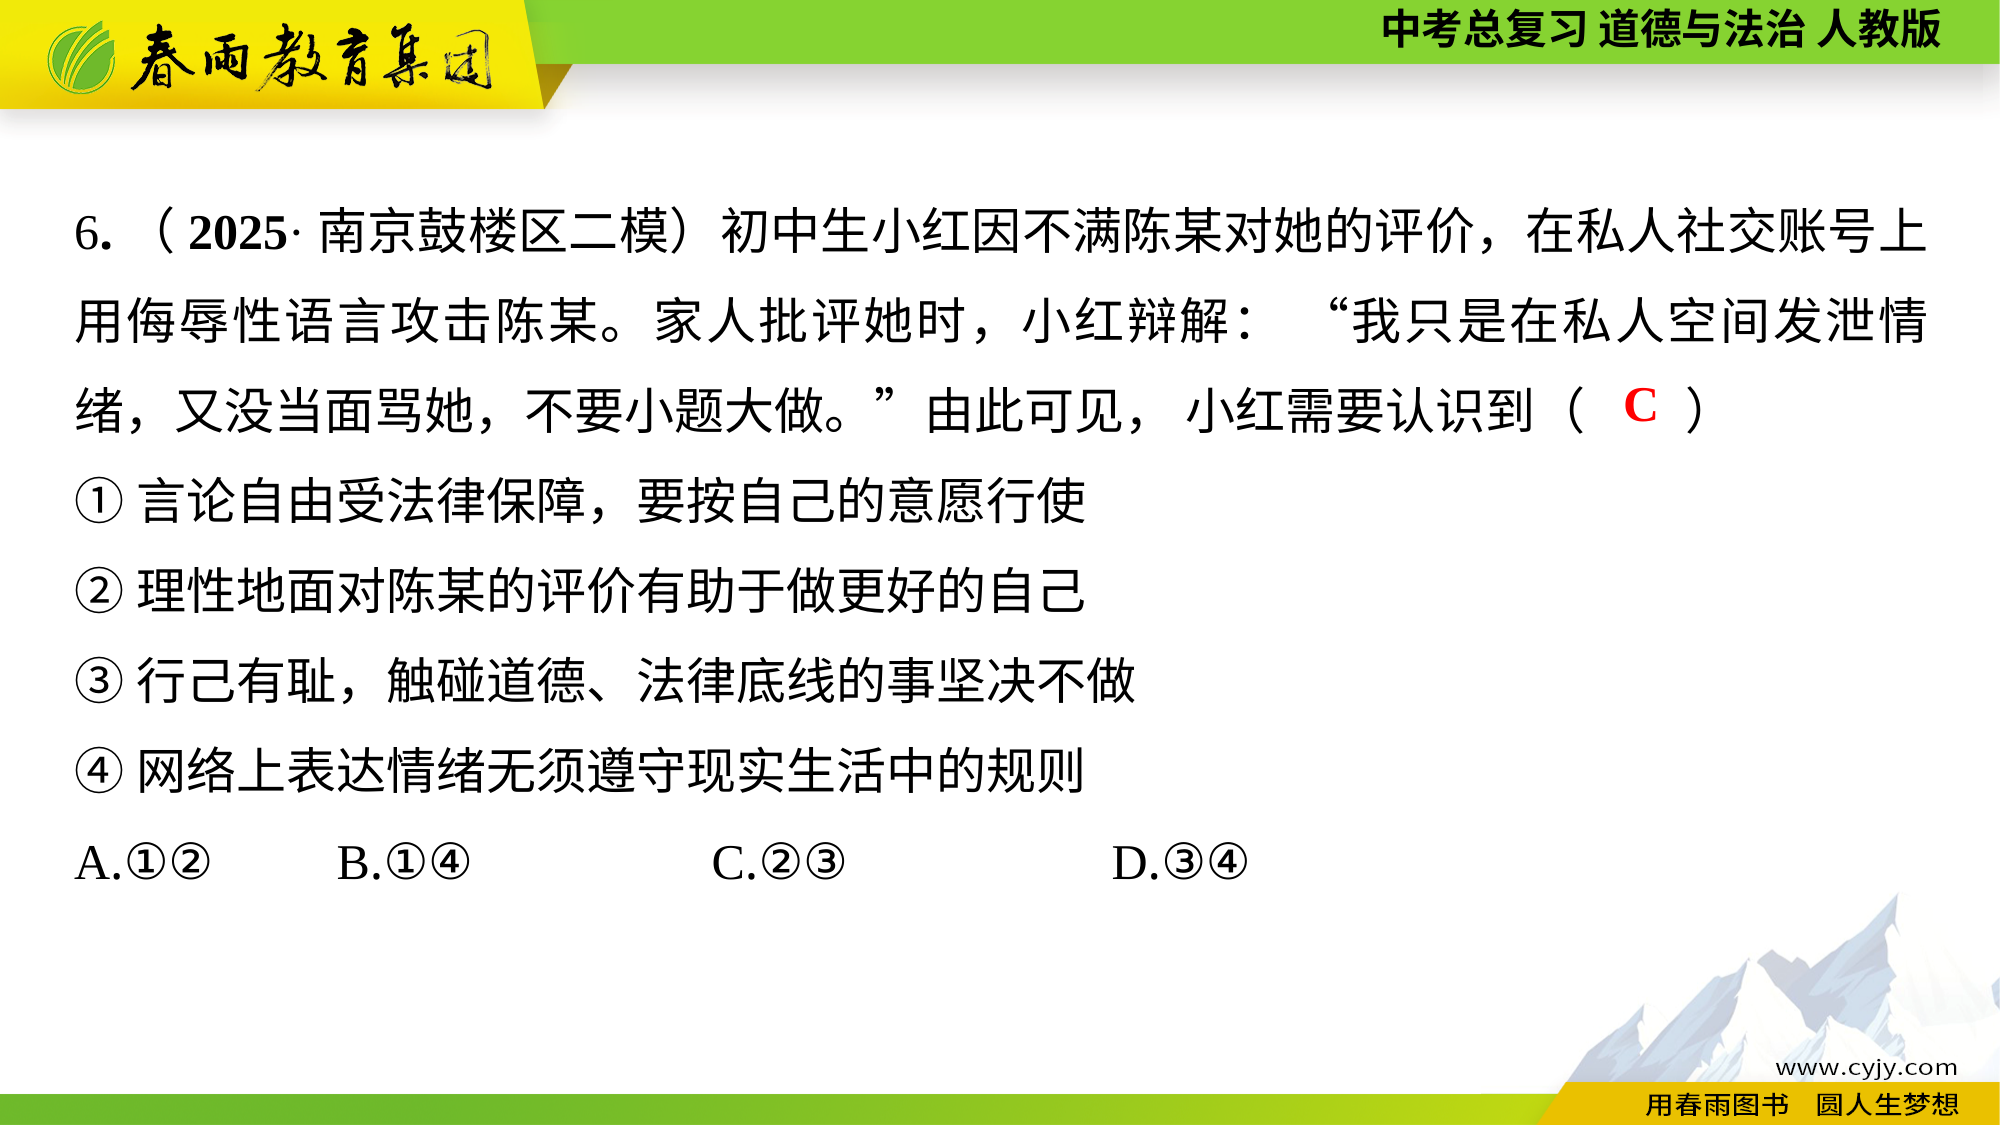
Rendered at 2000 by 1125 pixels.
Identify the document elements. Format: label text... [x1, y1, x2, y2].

picture [0, 0, 2000, 1125]
list 6.（2025·南京鼓楼区二模）初中生小红因不满陈某对她的评价，在私人社交账号上用侮辱性语言攻击陈某。家人批评她时，小红辩解： “我只是在私人空间发泄情绪，又没当面骂她，不要小题大做。”由此可见， 小红需要认识到（ ） ①言论自由受法律保障，要按自己的意愿行使 ②理性地面对陈某的评价有助于做更好的自己 ③行己有耻，触碰道德、法律底线的事坚决不做 ④网络上表达情绪无须遵守现实生活中的规则 A.①② B.①④ C.②③ D.③④ [59, 162, 1944, 894]
text_box C [1608, 363, 1675, 439]
